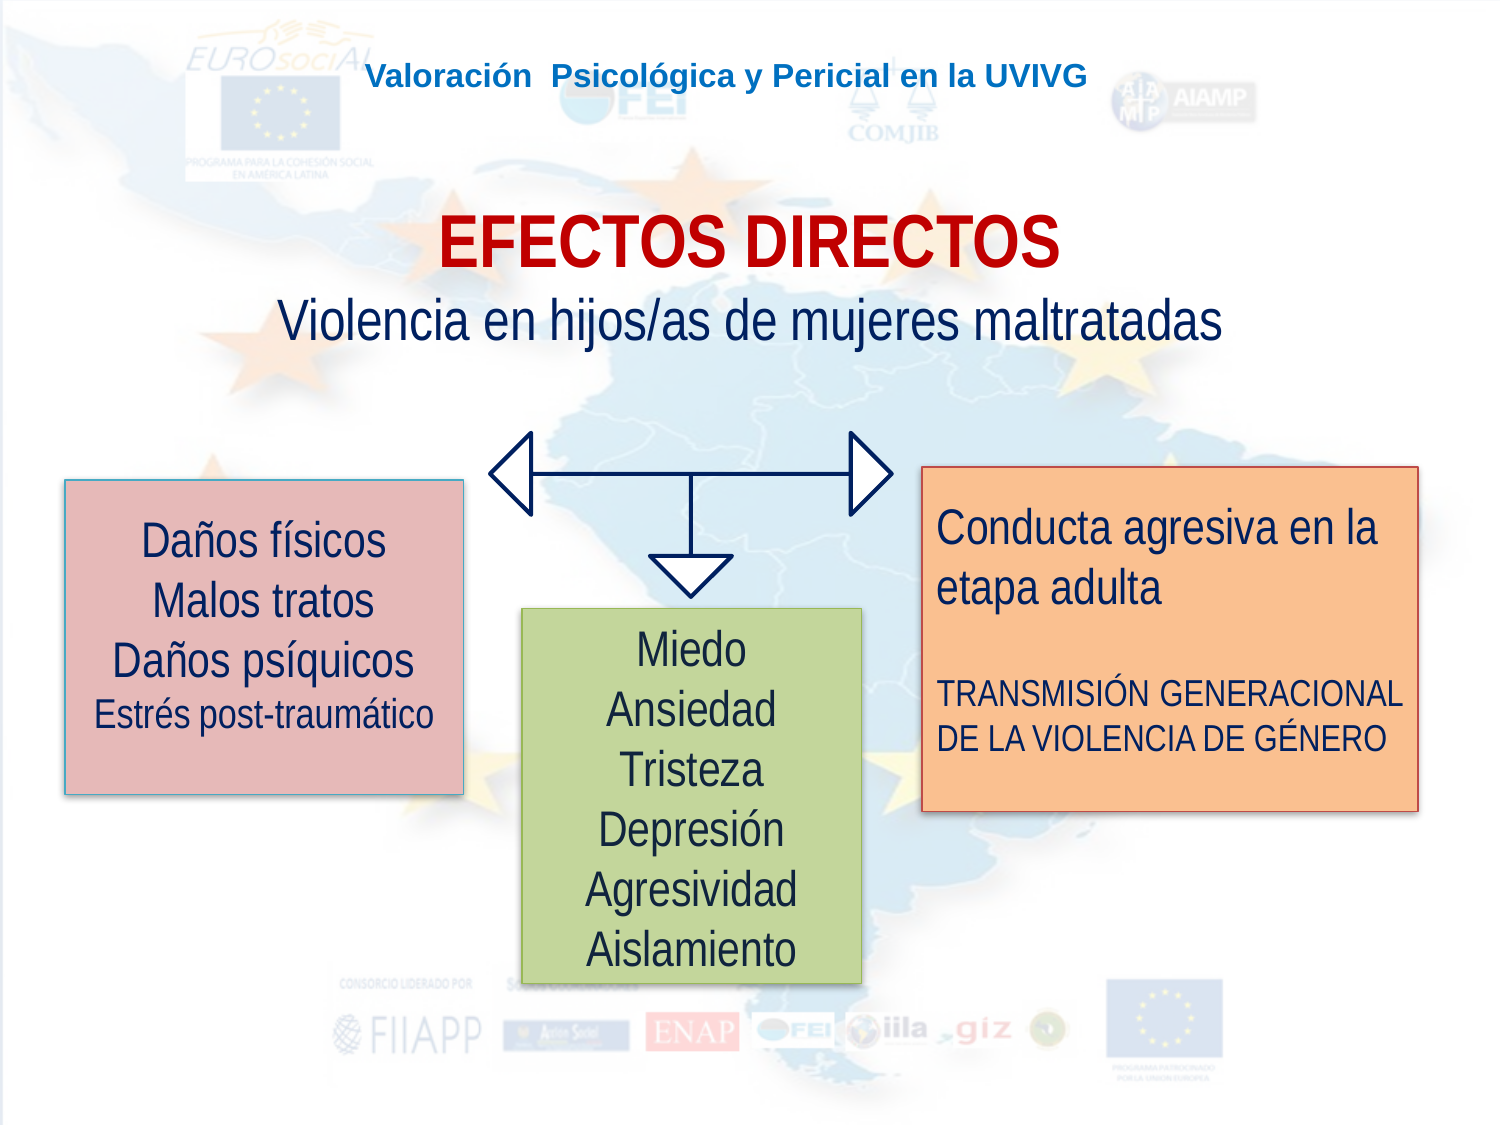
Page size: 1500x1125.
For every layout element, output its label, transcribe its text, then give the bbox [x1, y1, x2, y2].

text_box EFECTOS DIRECTOS Violencia en hijos/as de mujeres maltratadas [53, 184, 1448, 405]
text_box Valoración Psicológica y Pericial en la UVIVG [222, 46, 1232, 102]
text_box Daños físicos Malos tratos Daños psíquicos Estrés post-traumático [64, 479, 464, 795]
text_box Conducta agresiva en la etapa adulta TRANSMISIÓN GENERACIONAL DE LA VIOLENCIA DE GÉNERO [921, 466, 1419, 812]
text_box Miedo Ansiedad Tristeza Depresión Agresividad Aislamiento [521, 608, 862, 984]
text_box [488, 430, 894, 599]
